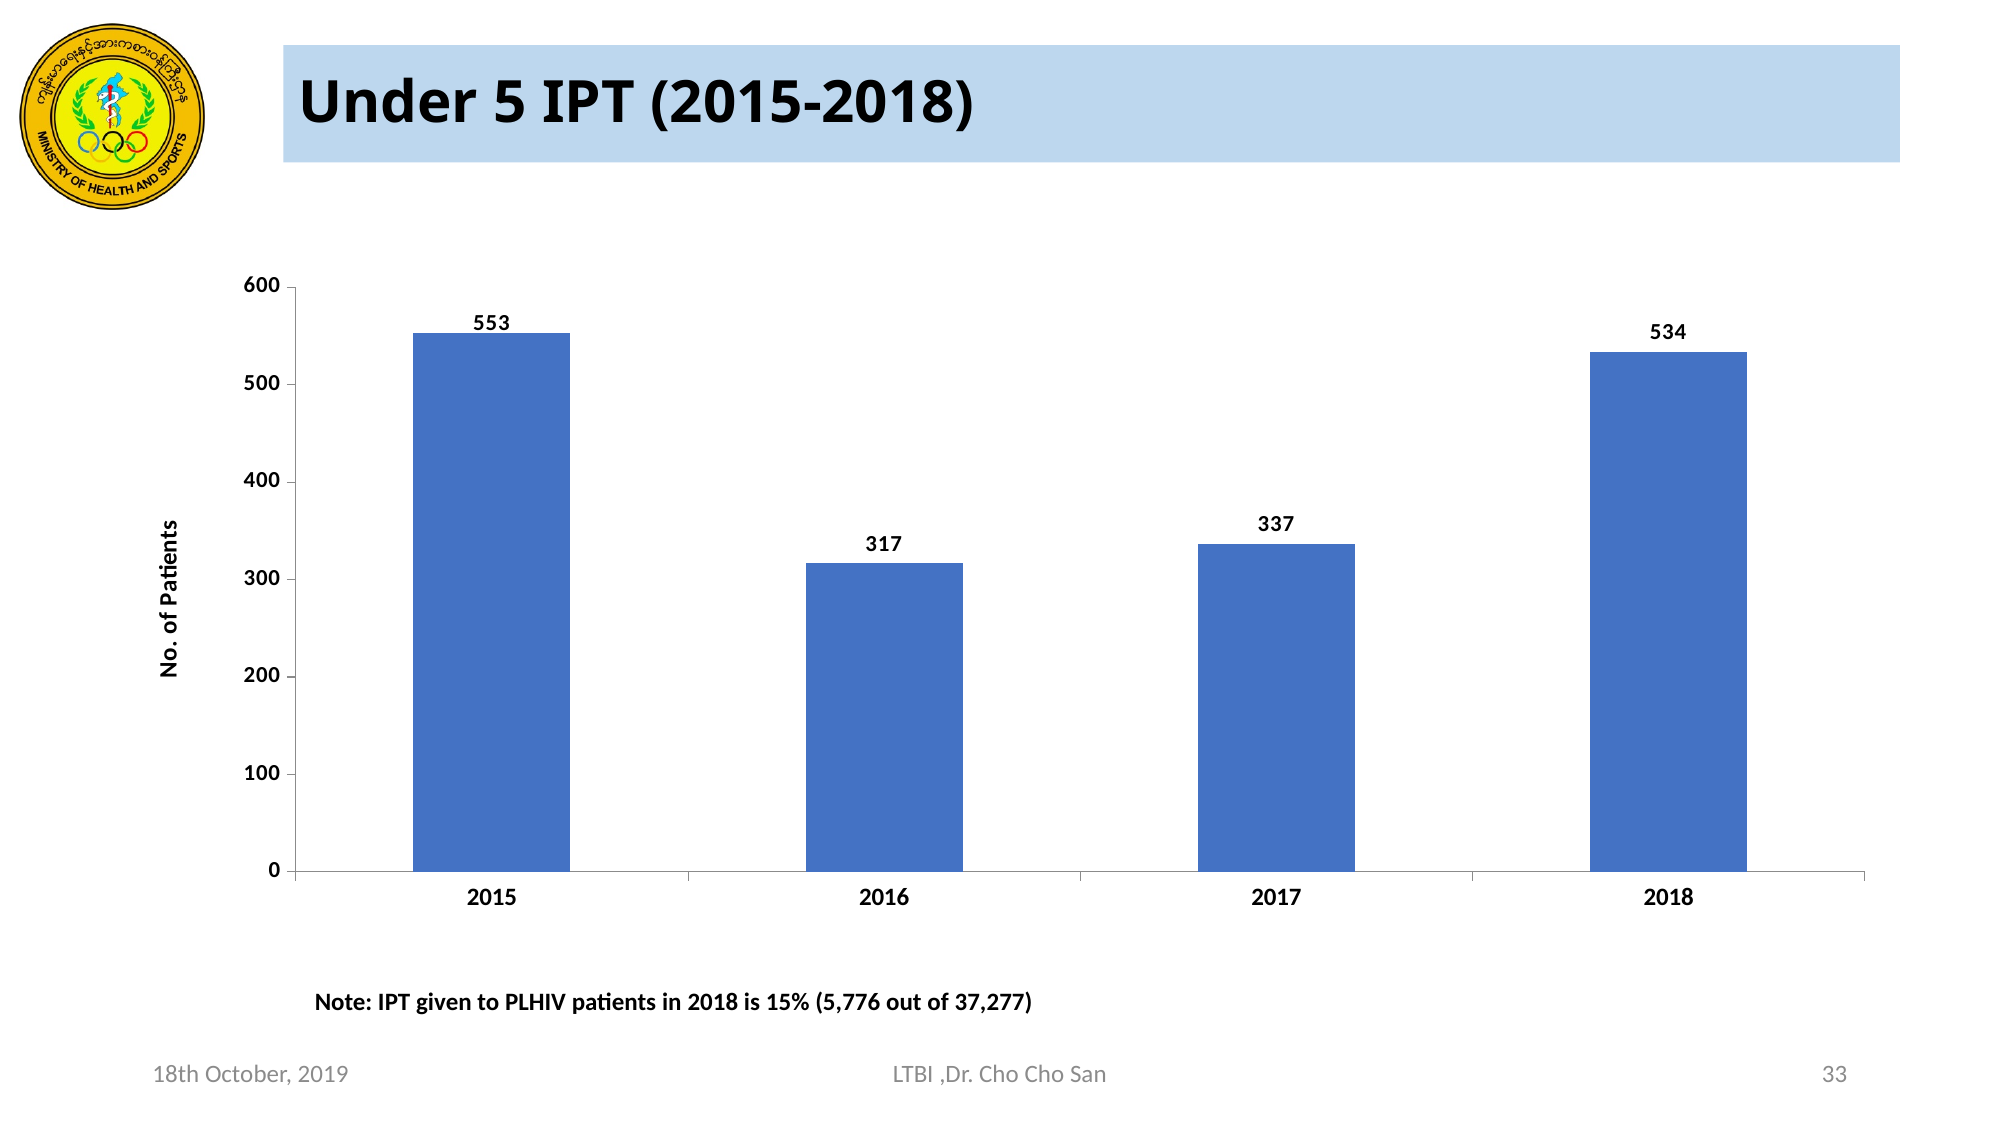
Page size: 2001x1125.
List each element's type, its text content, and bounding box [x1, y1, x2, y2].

title Under 5 IPT (2015-2018) [283, 45, 1900, 163]
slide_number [137, 1042, 588, 1103]
footer LTBI ,Dr. Cho Cho San [683, 1042, 1317, 1103]
text_box Note: IPT given to PLHIV patients in 2018 is 15% (5,776 out of 37,277) [300, 978, 1700, 1023]
chart [141, 262, 1900, 925]
picture [19, 23, 205, 210]
slide_number 33 [1412, 1042, 1863, 1103]
